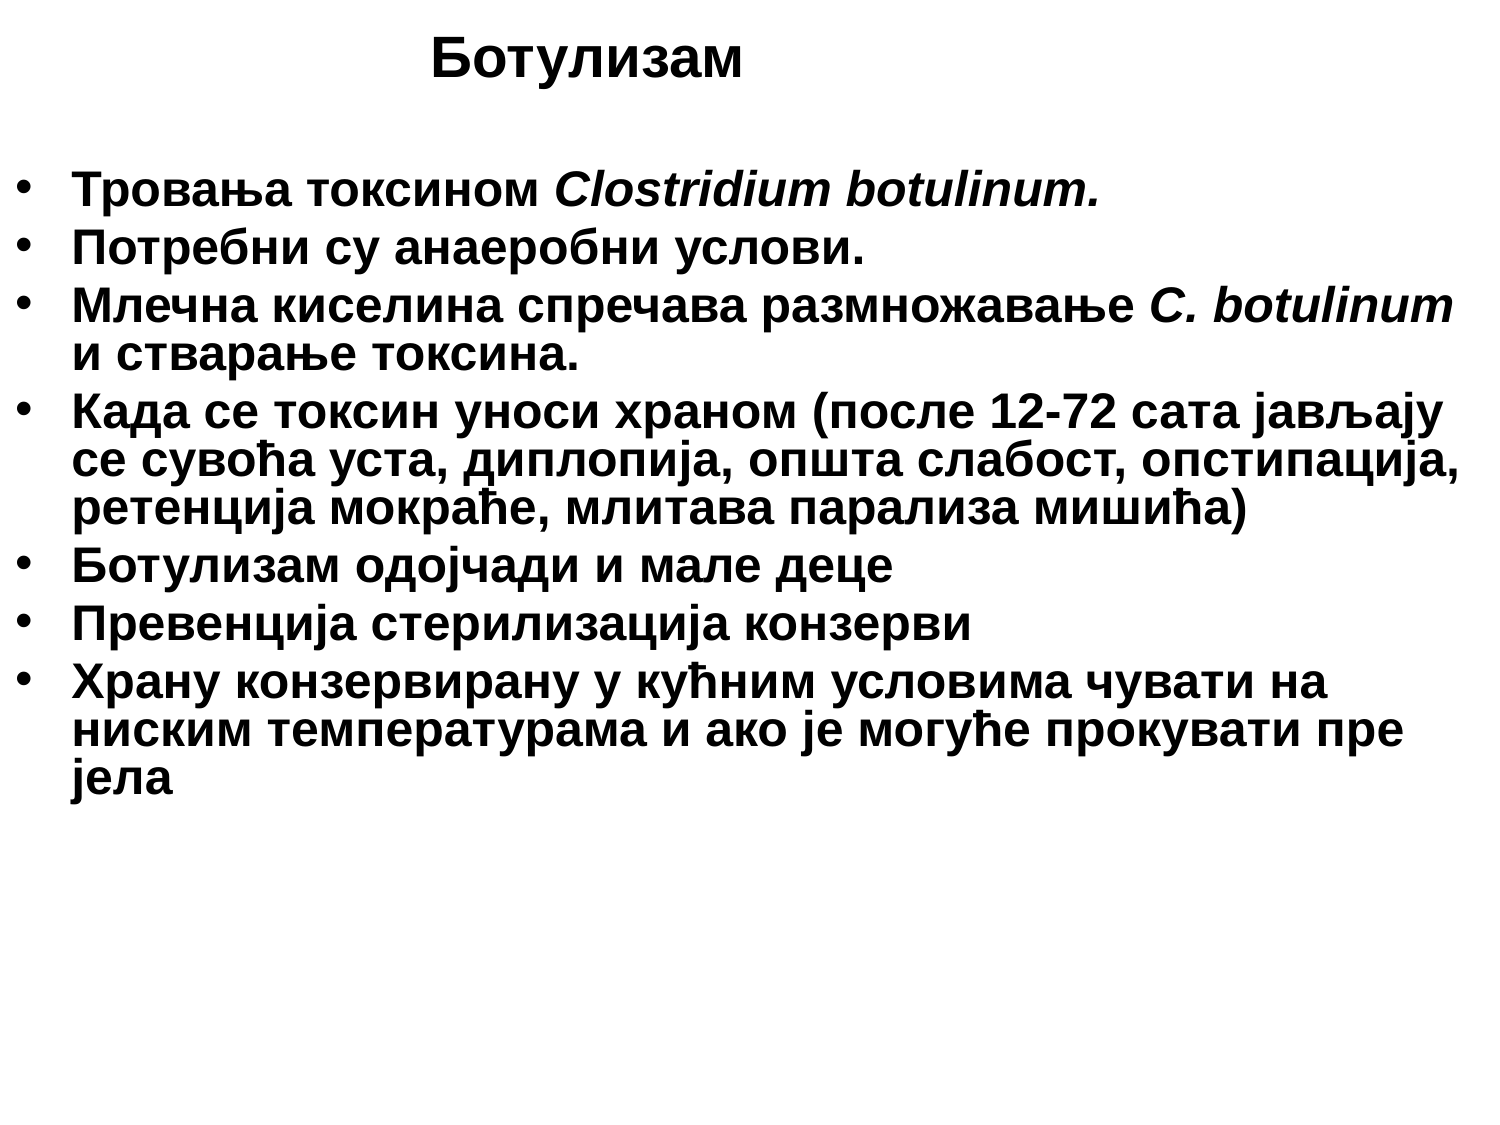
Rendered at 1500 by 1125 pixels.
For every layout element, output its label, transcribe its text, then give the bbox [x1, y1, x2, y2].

title Ботулизам [415, 0, 1500, 148]
list Тровања токсином Clostridium botulinum. Потребни су анаеробни услови. Млечна киселина спречава размножавање C. botulinum и стварање токсина. Када се токсин уноси храном (после 12-72 сата јављају се сувоћа уста, диплопија, општа слабост, опстипација, ретенција мокраће, млитава парализа мишића) Ботулизам одојчади и мале деце Превенција стерилизација конзерви Храну конзервирану у кућним условима чувати на ниским температурама и ако је могуће прокувати пре јела [0, 160, 1500, 904]
